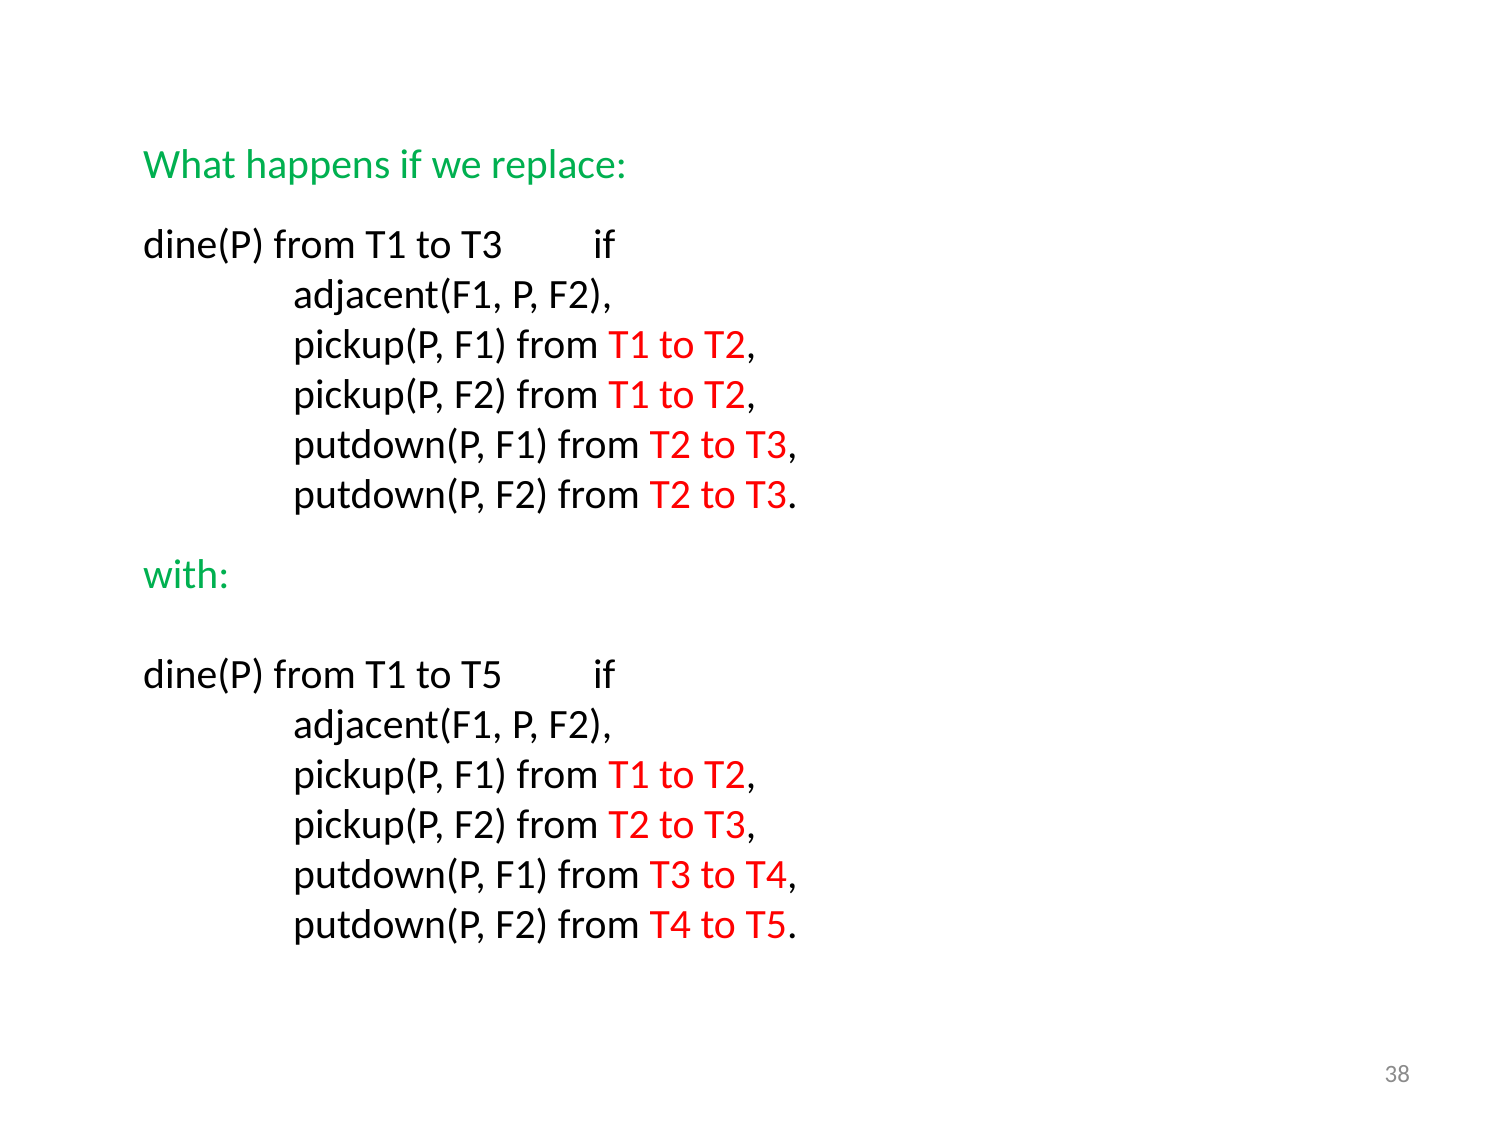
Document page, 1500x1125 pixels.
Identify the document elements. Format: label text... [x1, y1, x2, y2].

text_box What happens if we replace: dine(P) from T1 to T3 if adjacent(F1, P, F2), pickup(P, F1) from T1 to T2, pickup(P, F2) from T1 to T2, putdown(P, F1) from T2 to T3, putdown(P, F2) from T2 to T3. with: dine(P) from T1 to T5 if adjacent(F1, P, F2), pickup(P, F1) from T1 to T2, pickup(P, F2) from T2 to T3, putdown(P, F1) from T3 to T4, putdown(P, F2) from T4 to T5. [128, 101, 1239, 1005]
slide_number 38 [1074, 1042, 1425, 1103]
